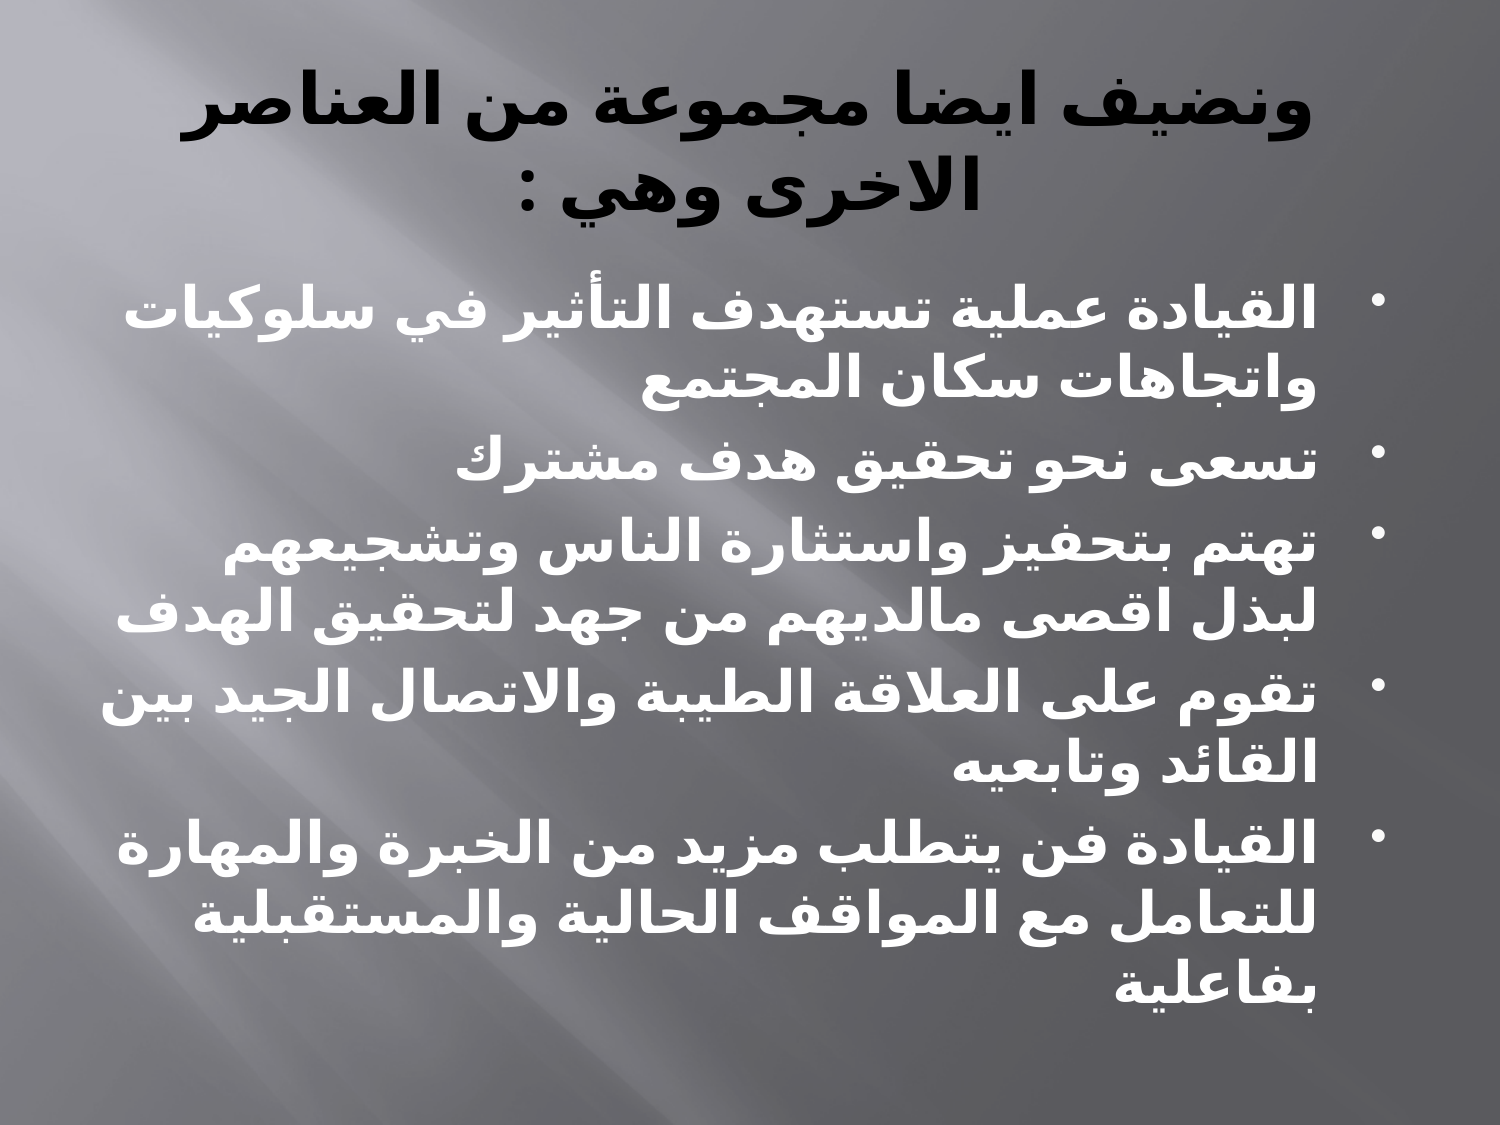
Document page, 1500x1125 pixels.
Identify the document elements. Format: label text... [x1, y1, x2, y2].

list القيادة عملية تستهدف التأثير في سلوكيات واتجاهات سكان المجتمع تسعى نحو تحقيق هدف مشترك تهتم بتحفيز واستثارة الناس وتشجيعهم لبذل اقصى مالديهم من جهد لتحقيق الهدف تقوم على العلاقة الطيبة والاتصال الجيد بين القائد وتابعيه القيادة فن يتطلب مزيد من الخبرة والمهارة للتعامل مع المواقف الحالية والمستقبلية بفاعلية [75, 262, 1425, 1035]
title ونضيف ايضا مجموعة من العناصر الاخرى وهي : [75, 45, 1425, 233]
